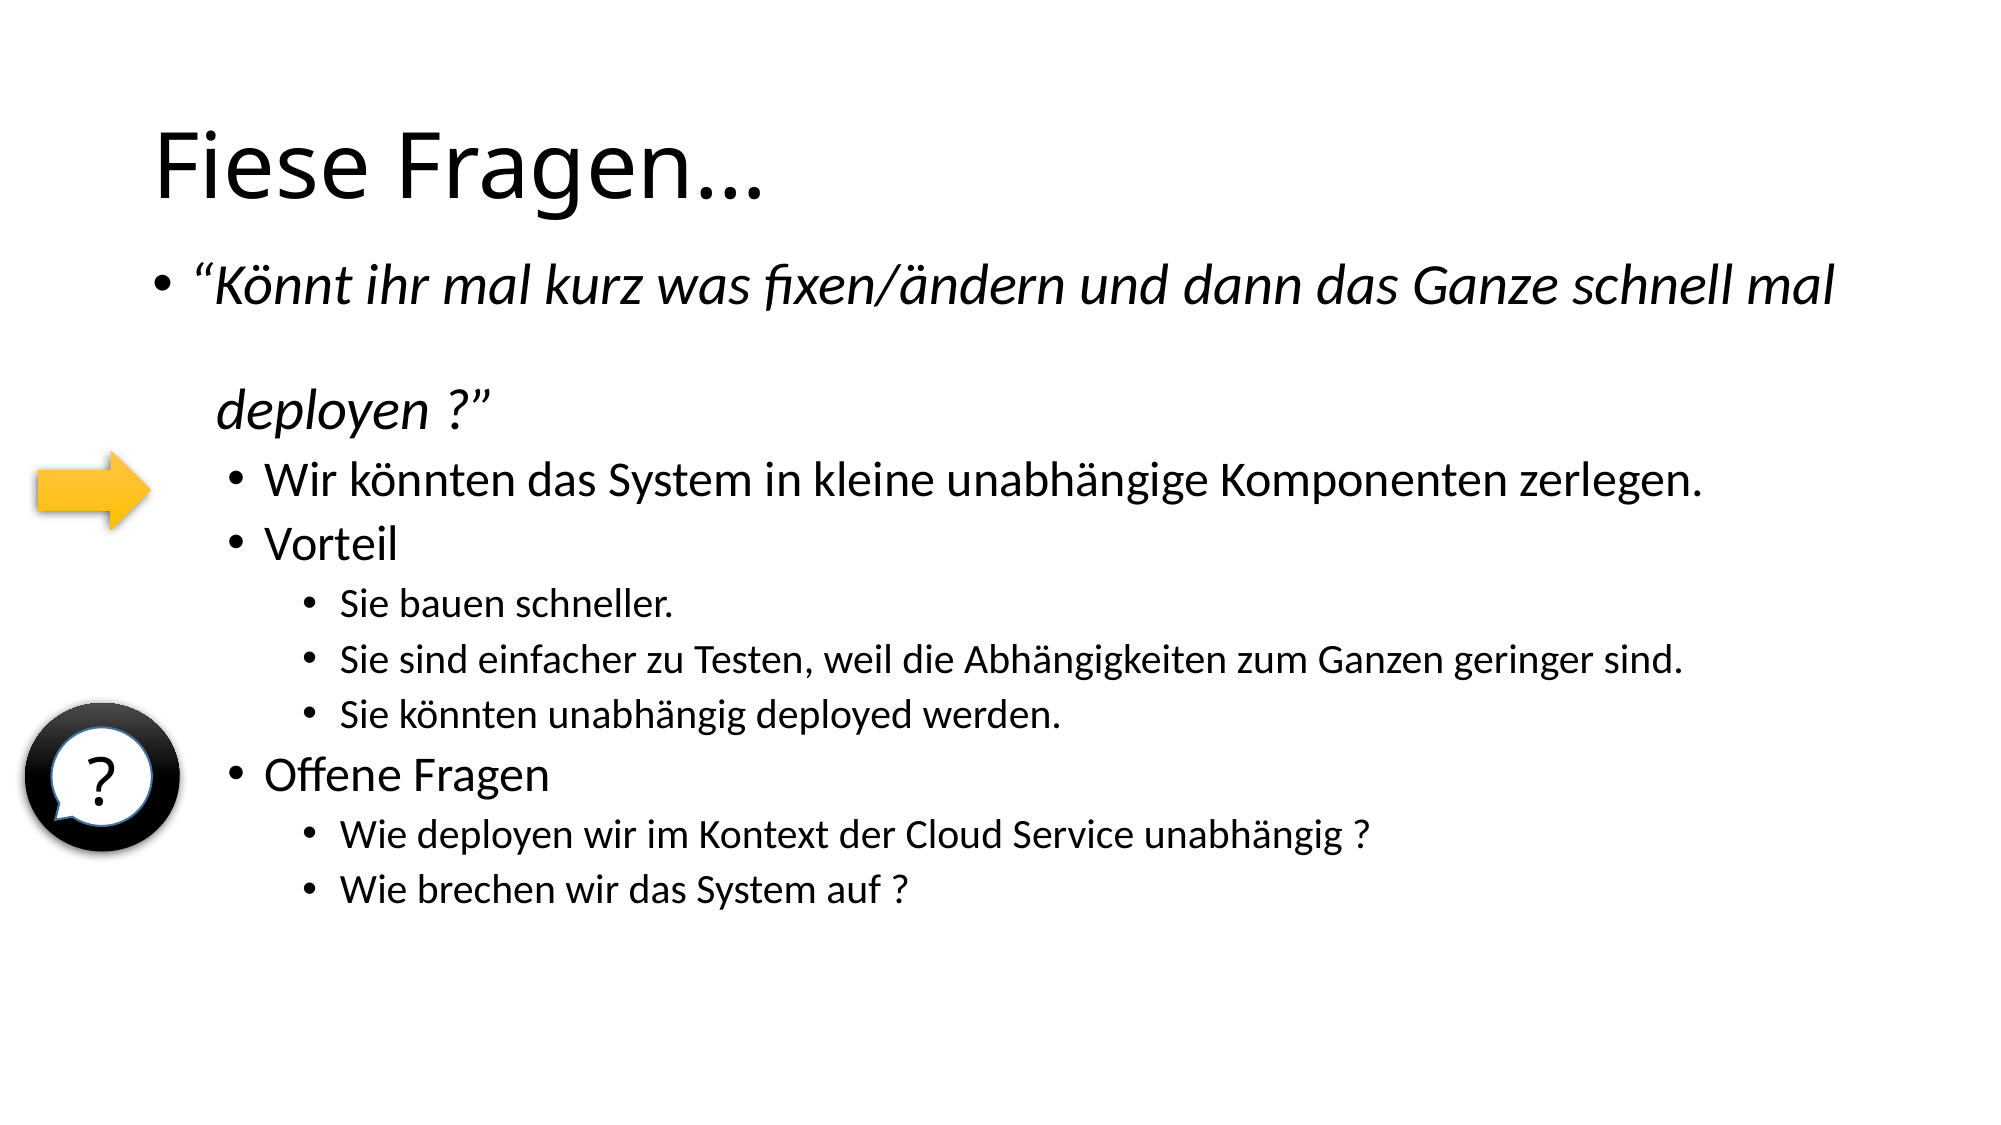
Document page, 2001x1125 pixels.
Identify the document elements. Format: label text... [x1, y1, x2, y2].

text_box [24, 703, 180, 852]
text_box [38, 450, 151, 531]
title Fiese Fragen… [137, 59, 1863, 246]
list “Könnt ihr mal kurz was fixen/ändern und dann das Ganze schnell mal deployen ?” Wir könnten das System in kleine unabhängige Komponenten zerlegen. Vorteil Sie bauen schneller. Sie sind einfacher zu Testen, weil die Abhängigkeiten zum Ganzen geringer sind. Sie könnten unabhängig deployed werden. Offene Fragen Wie deployen wir im Kontext der Cloud Service unabhängig ? Wie brechen wir das System auf ? [137, 246, 1863, 932]
